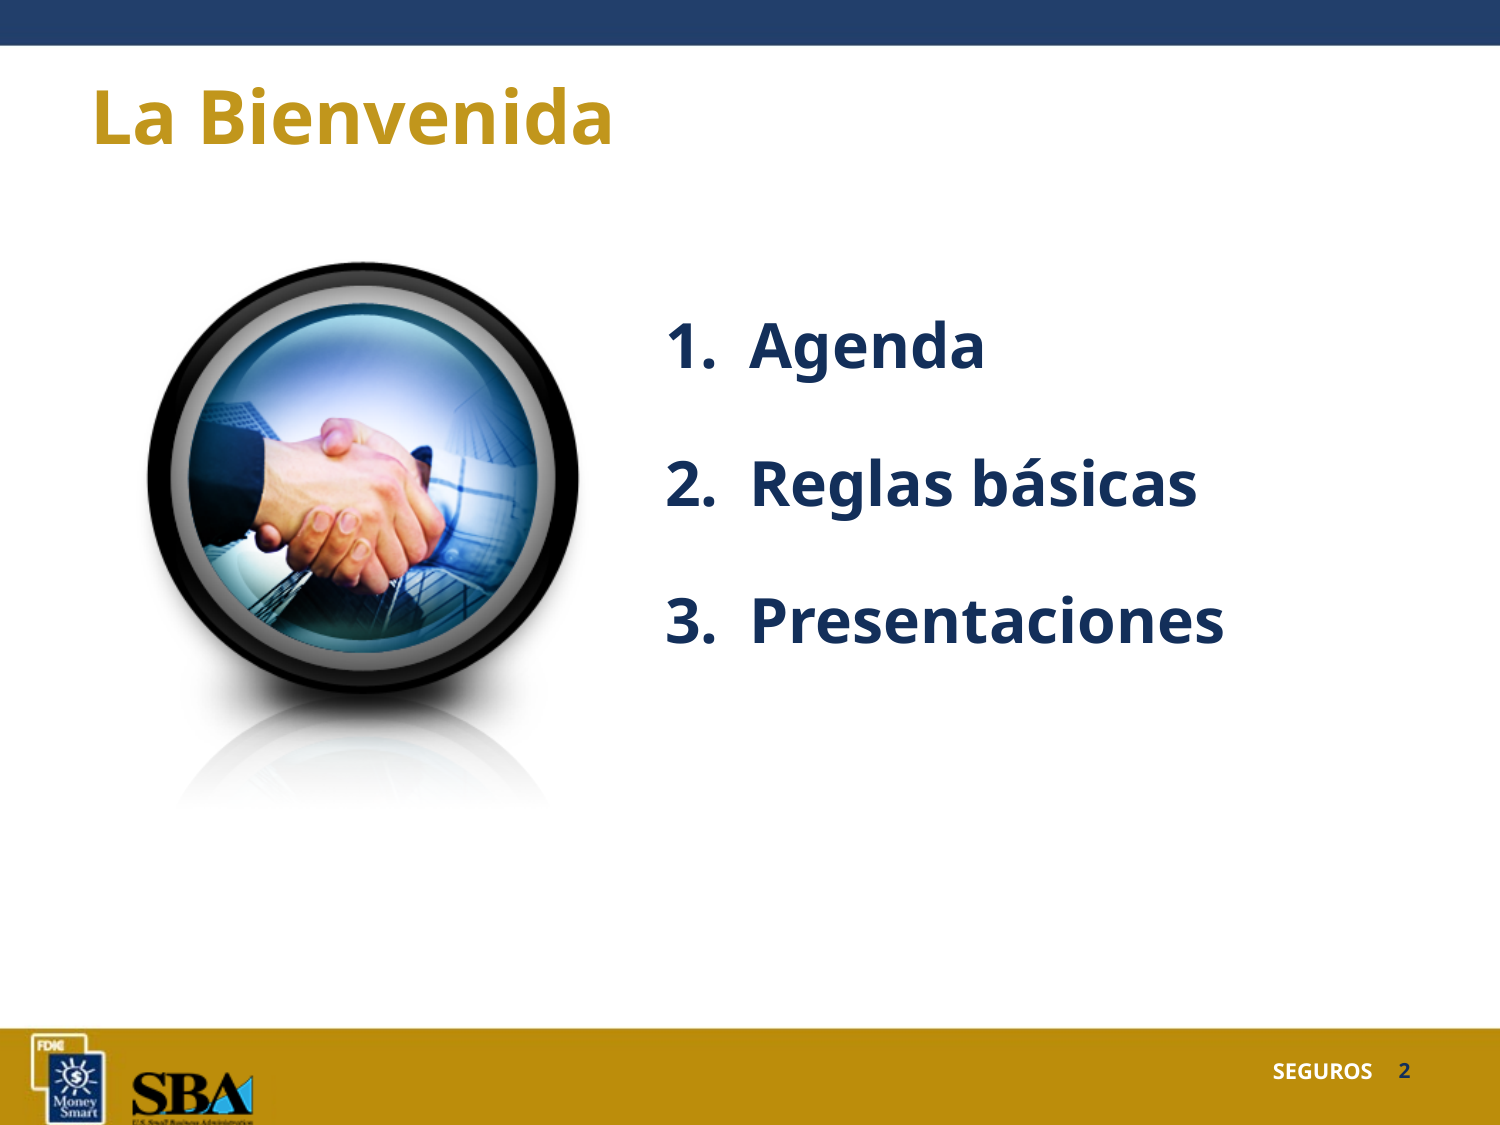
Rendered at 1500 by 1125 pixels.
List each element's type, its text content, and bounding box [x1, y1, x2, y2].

title La Bienvenida [74, 62, 1426, 163]
list Agenda Reglas básicas Presentaciones [649, 212, 1363, 751]
picture [0, 0, 1500, 1125]
